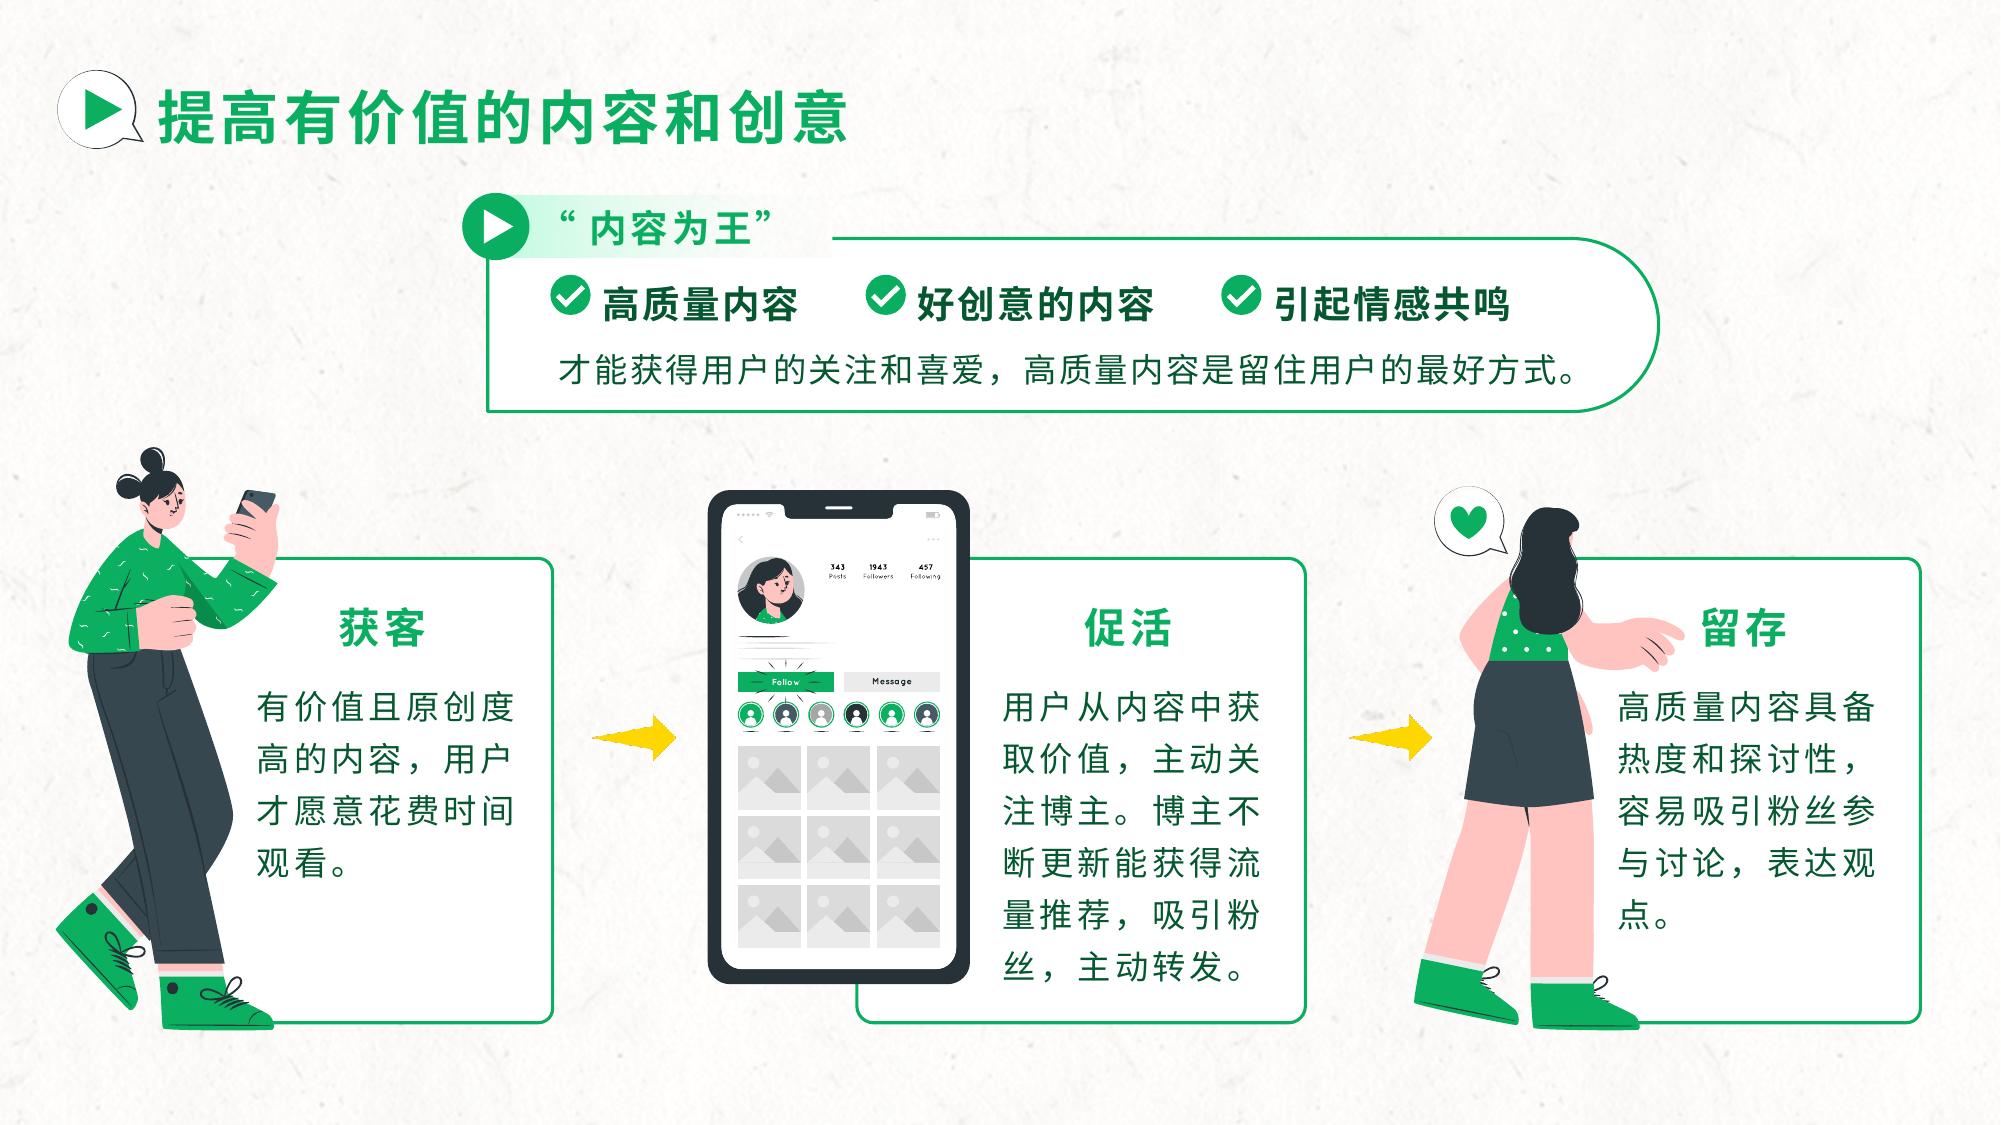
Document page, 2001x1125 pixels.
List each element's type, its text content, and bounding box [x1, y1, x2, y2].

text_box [550, 259, 818, 329]
text_box [1685, 557, 1922, 667]
text_box 才能获得用户的关注和喜爱，高质量内容是留住用户的最好方式。 [544, 329, 1608, 397]
text_box 获客 [323, 594, 441, 660]
text_box 促活 [1069, 594, 1187, 660]
text_box 有价值且原创度高的内容，用户才愿意花费时间观看。 [280, 667, 563, 890]
text_box 用户从内容中获取价值，主动关注博主。博主不断更新能获得流量推荐，吸引粉丝，主动转发。 [987, 667, 1309, 994]
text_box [1414, 486, 1685, 1031]
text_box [1221, 259, 1529, 329]
text_box [280, 890, 554, 1024]
text_box 高质量内容具备热度和探讨性，容易吸引粉丝参与讨论，表达观点。 [1685, 667, 1924, 942]
text_box [855, 557, 1307, 1024]
text_box [280, 557, 554, 667]
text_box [462, 192, 827, 261]
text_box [55, 447, 280, 1031]
text_box 留存 [1685, 594, 1802, 660]
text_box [57, 69, 145, 149]
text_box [865, 259, 1173, 329]
text_box [827, 194, 834, 259]
text_box [1685, 942, 1922, 1024]
text_box [486, 237, 1660, 413]
title 提高有价值的内容和创意 [142, 81, 879, 161]
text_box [707, 490, 971, 985]
picture [0, 0, 2001, 1125]
